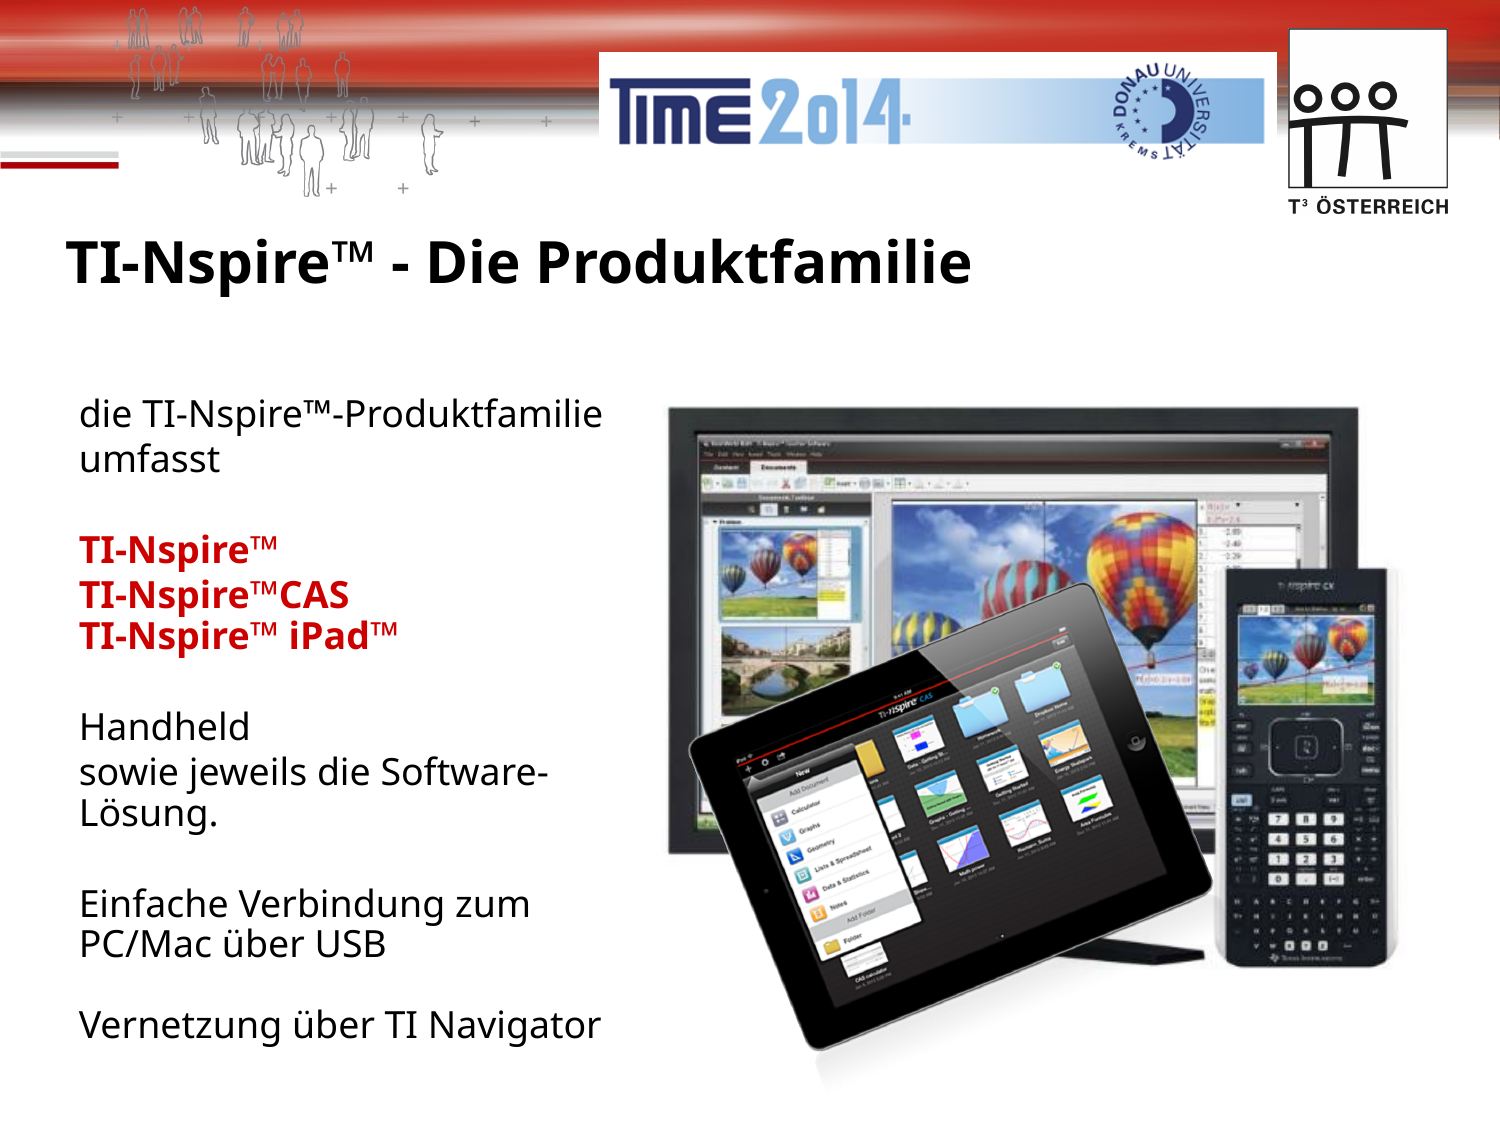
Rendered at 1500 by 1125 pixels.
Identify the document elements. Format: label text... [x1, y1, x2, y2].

text_box die TI-Nspire™-Produktfamilie umfasst TI-Nspire™ TI-Nspire™CAS TI-Nspire™ iPad™ Handheld sowie jeweils die Software-Lösung. Einfache Verbindung zum PC/Mac über USB Vernetzung über TI Navigator [64, 337, 647, 1091]
picture [611, 367, 1413, 1094]
picture [0, 0, 1500, 214]
title TI-Nspire™ - Die Produktfamilie [50, 206, 1401, 313]
